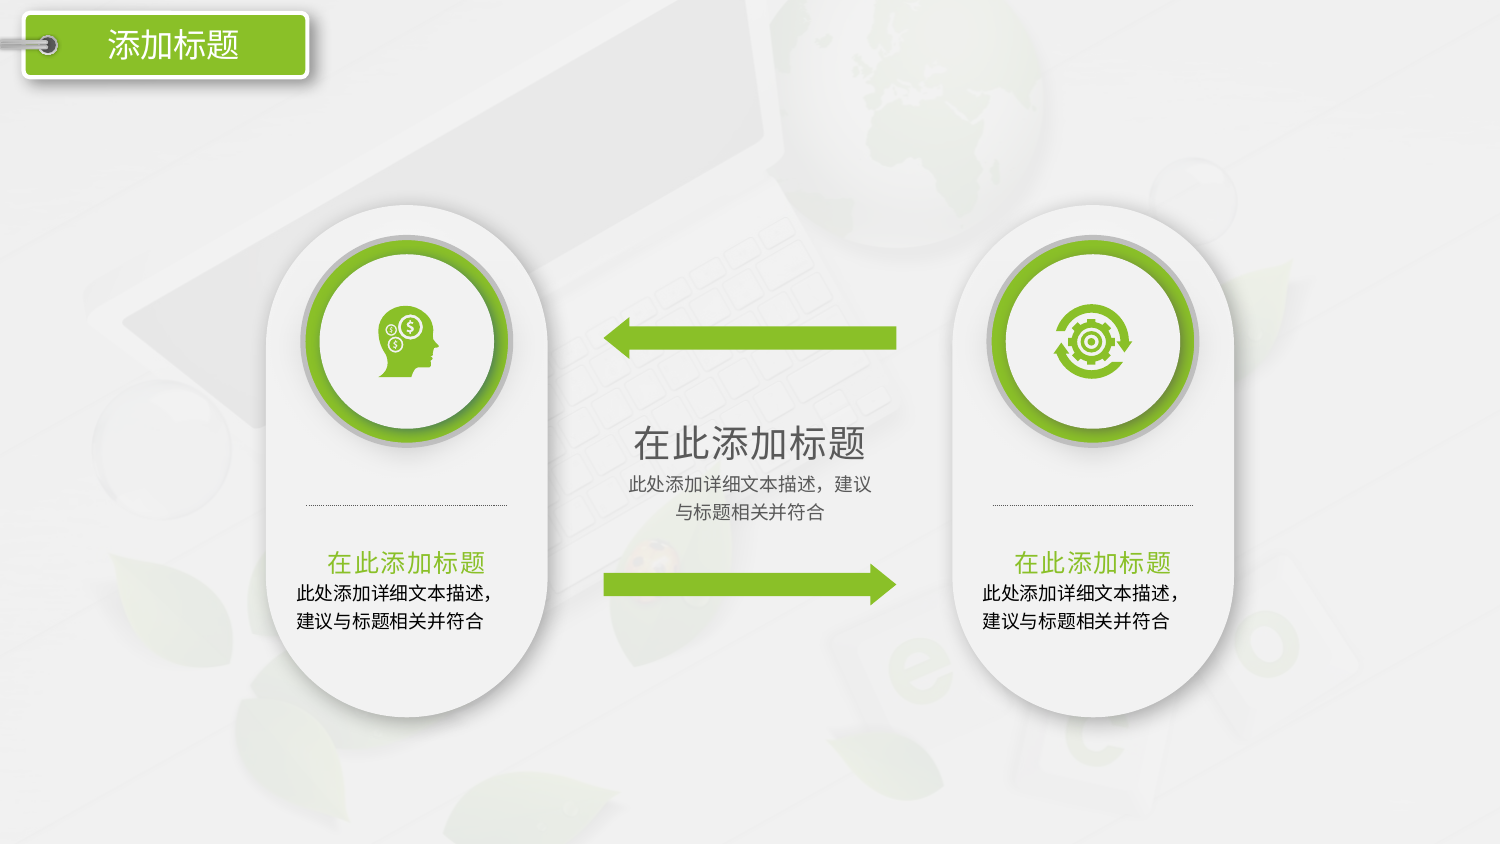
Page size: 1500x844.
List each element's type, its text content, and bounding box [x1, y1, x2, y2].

text_box 添加标题 [39, 17, 308, 72]
text_box [602, 561, 898, 608]
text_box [610, 412, 890, 528]
text_box [278, 638, 535, 719]
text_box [1053, 304, 1133, 379]
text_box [948, 539, 1238, 638]
text_box [22, 11, 309, 79]
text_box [263, 198, 551, 485]
text_box [601, 314, 898, 362]
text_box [38, 35, 58, 55]
picture [0, 0, 1500, 844]
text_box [262, 539, 552, 638]
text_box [0, 40, 48, 49]
text_box [264, 485, 549, 539]
text_box [951, 485, 1236, 539]
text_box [378, 305, 442, 378]
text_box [949, 198, 1237, 485]
text_box [965, 638, 1221, 719]
